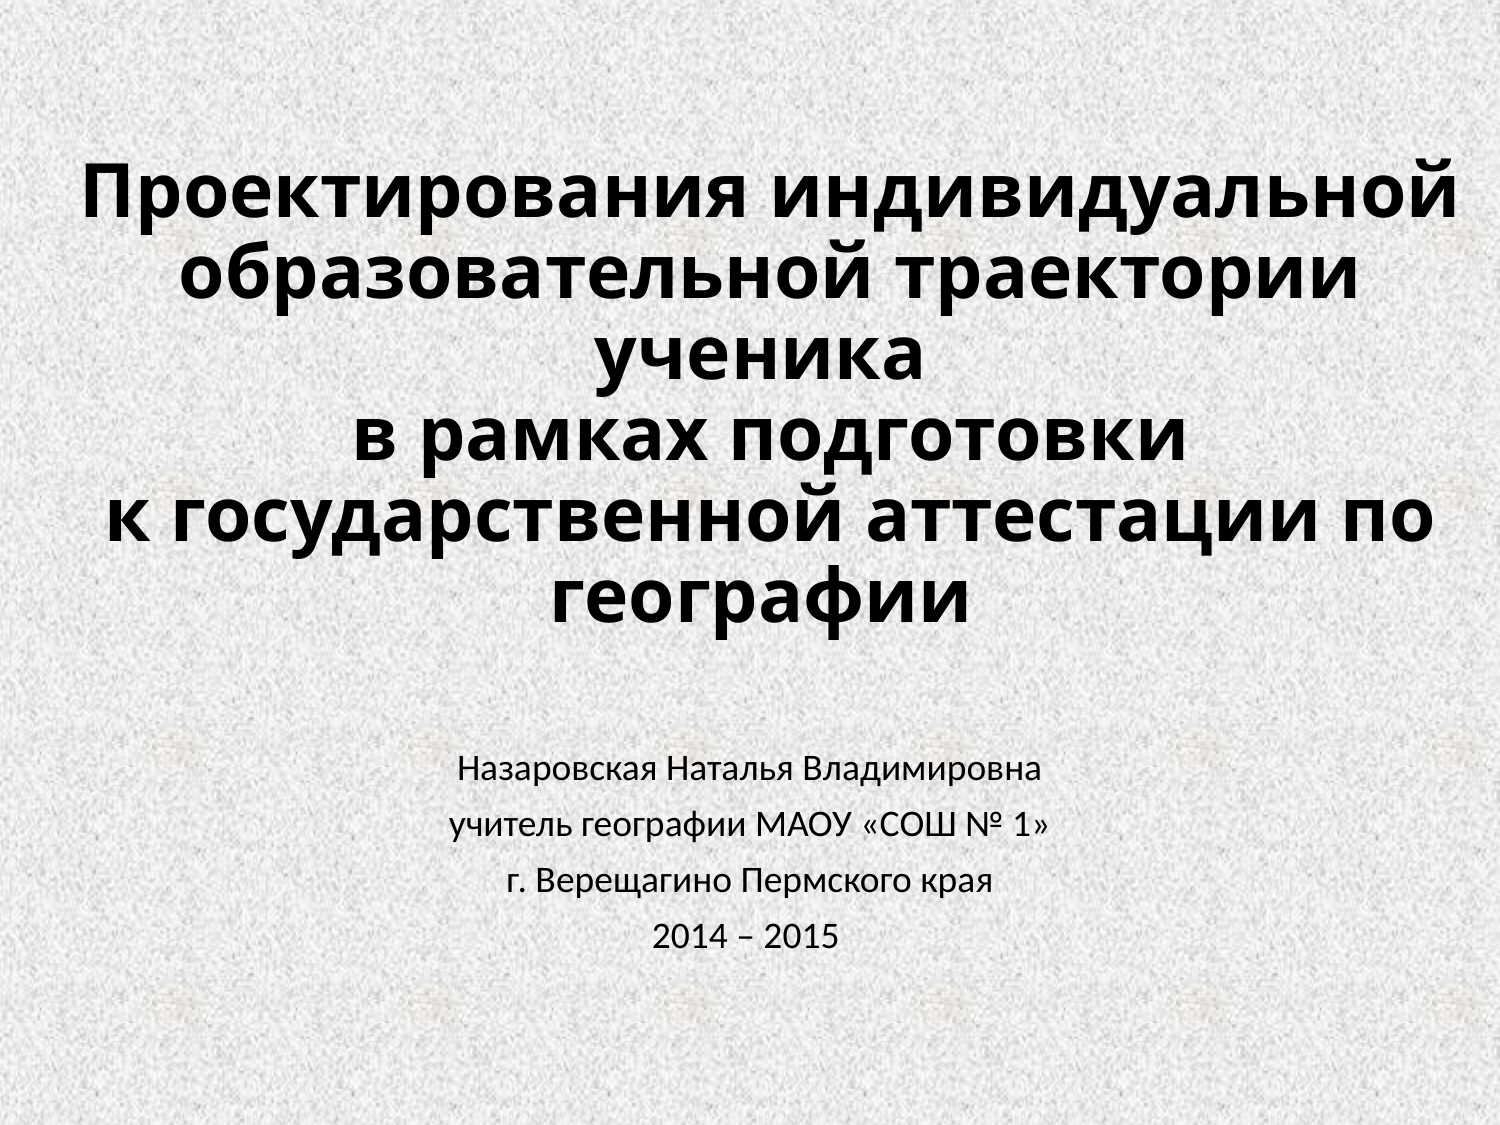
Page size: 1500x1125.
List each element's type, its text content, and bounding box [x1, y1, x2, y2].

subtitle Назаровская Наталья Владимировна учитель географии МАОУ «СОШ № 1» г. Верещагино Пермского края 2014 – 2015 [169, 740, 1331, 913]
title Проектирования индивидуальной образовательной траектории ученика в рамках подготовки к государственной аттестации по географии [36, 254, 1500, 646]
picture [0, 0, 1500, 1125]
